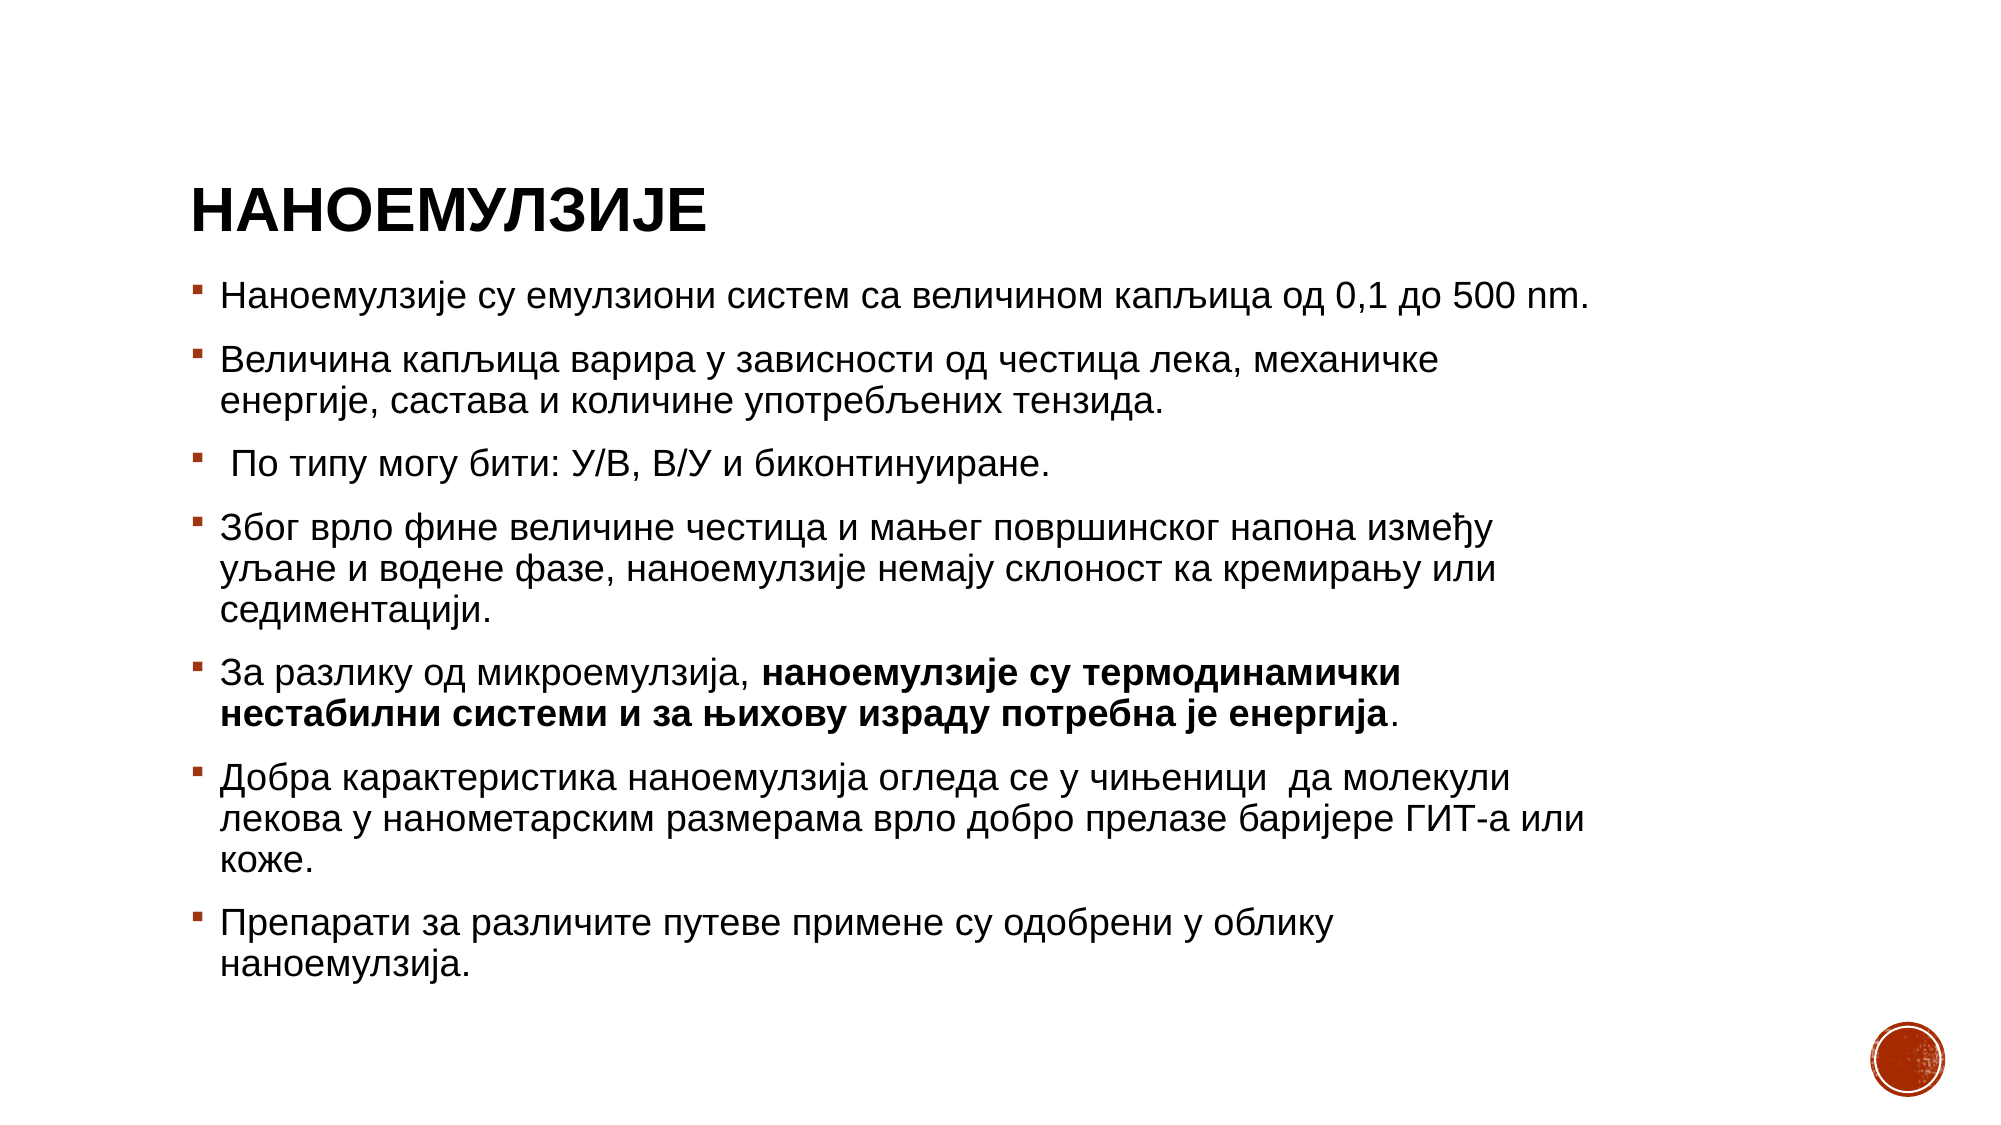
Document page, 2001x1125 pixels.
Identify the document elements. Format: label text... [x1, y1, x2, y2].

title наноемулзије [175, 79, 1826, 344]
list Наноемулзије су емулзиони систем са величином капљица од 0,1 до 500 nm. Величина капљица варира у зависности од честица лека, механичке енергије, састава и количине употребљених тензида. По типу могу бити: У/В, В/У и биконтинуиране. Због врло фине величине честица и мањег површинског напона између уљане и водене фазе, наноемулзије немају склоност ка кремирању или седиментацији. За разлику од микроемулзија, наноемулзије су термодинамички нестабилни системи и за њихову израду потребна је енергија. Добра карактеристика наноемулзија огледа се у чињеници да молекули лекова у нанометарским размерама врло добро прелазе баријере ГИТ-а или коже. Препарати за различите путеве примене су одобрени у облику наноемулзија. [175, 268, 1611, 1013]
